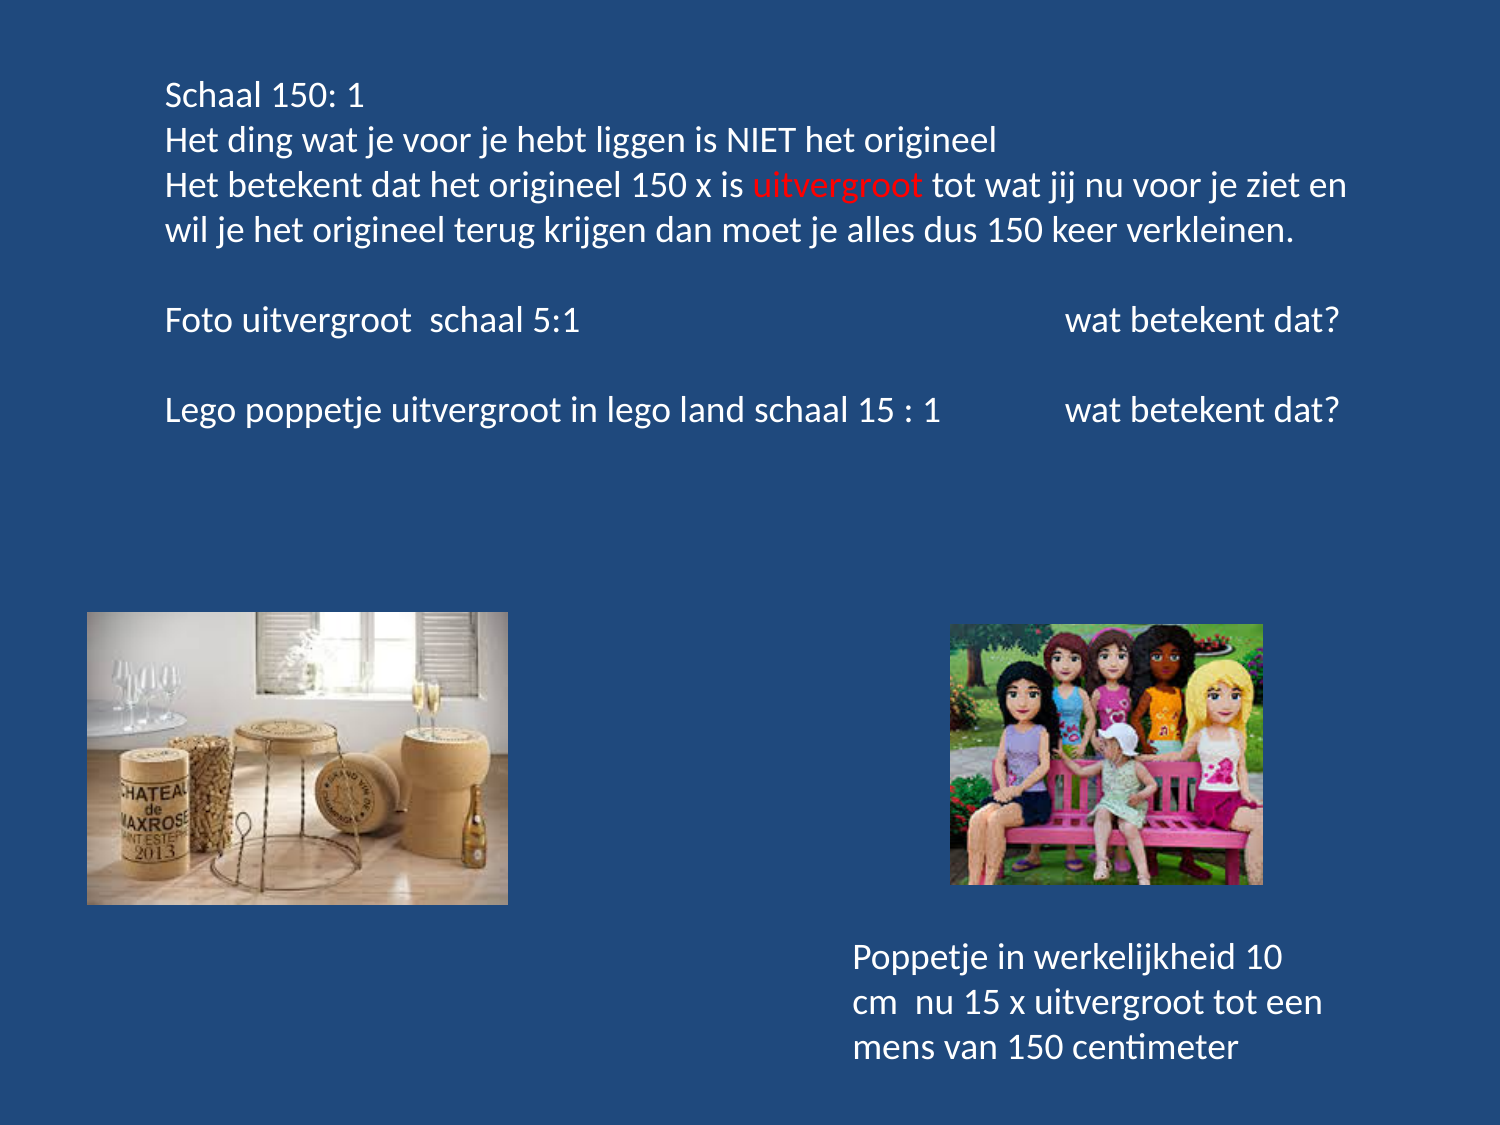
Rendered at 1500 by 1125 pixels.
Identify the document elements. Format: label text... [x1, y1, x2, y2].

picture [87, 612, 509, 905]
text_box Schaal 150: 1 Het ding wat je voor je hebt liggen is NIET het origineel Het betekent dat het origineel 150 x is uitvergroot tot wat jij nu voor je ziet en wil je het origineel terug krijgen dan moet je alles dus 150 keer verkleinen. Foto uitvergroot schaal 5:1 wat betekent dat? Lego poppetje uitvergroot in lego land schaal 15 : 1 wat betekent dat? [149, 62, 1413, 438]
text_box Poppetje in werkelijkheid 10 cm nu 15 x uitvergroot tot een mens van 150 centimeter [837, 924, 1350, 1075]
picture [949, 624, 1263, 885]
